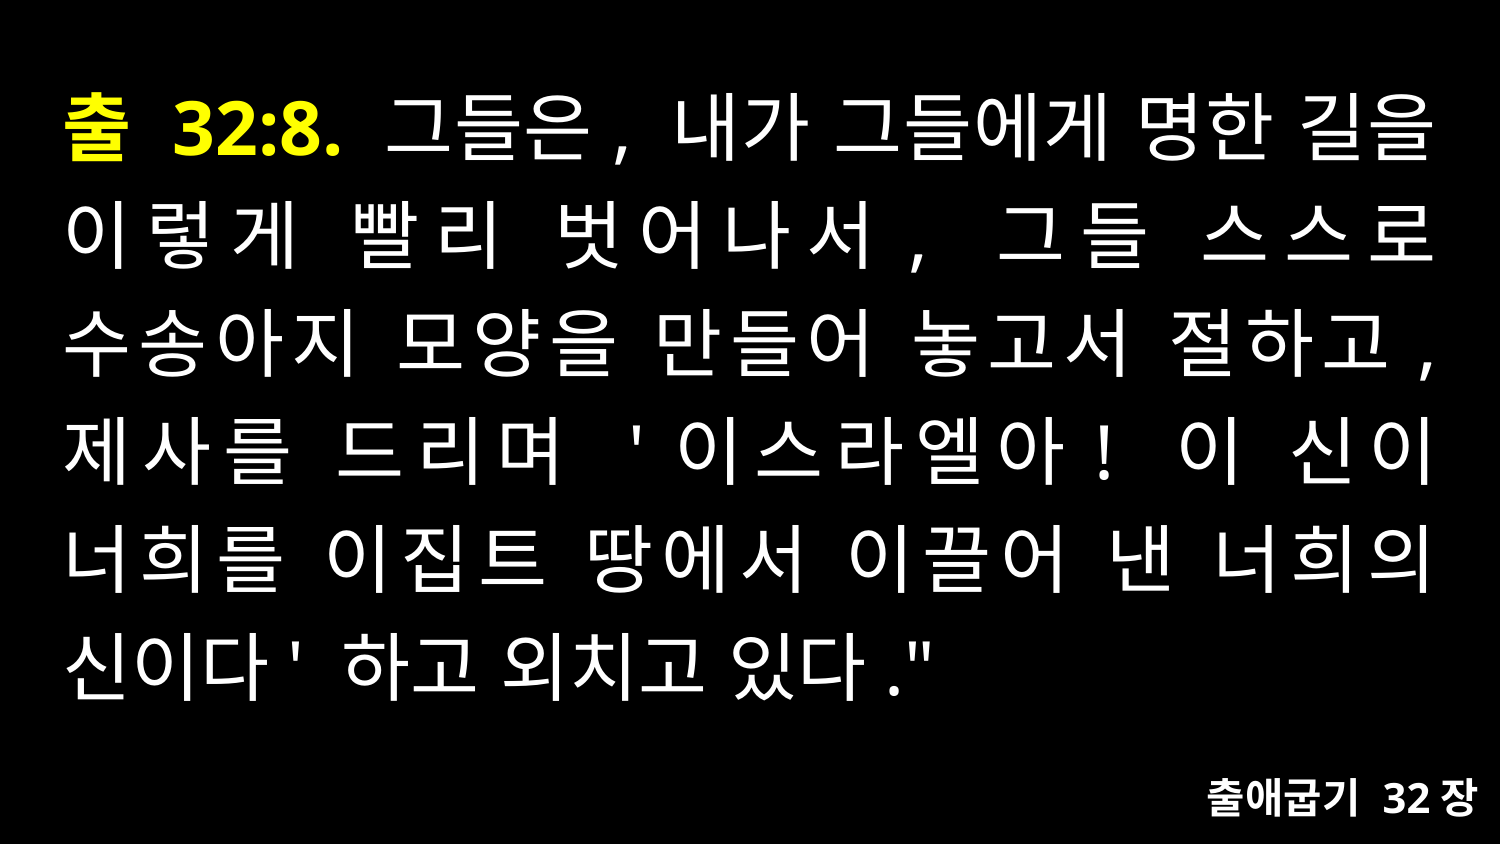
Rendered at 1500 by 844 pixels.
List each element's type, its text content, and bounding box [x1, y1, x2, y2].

title 출 32:8. 그들은, 내가 그들에게 명한 길을 이렇게 빨리 벗어나서, 그들 스스로 수송아지 모양을 만들어 놓고서 절하고, 제사를 드리며 '이스라엘아! 이 신이 너희를 이집트 땅에서 이끌어 낸 너희의 신이다' 하고 외치고 있다." [0, 0, 1500, 844]
subtitle 출애굽기 32장 [916, 770, 1500, 844]
